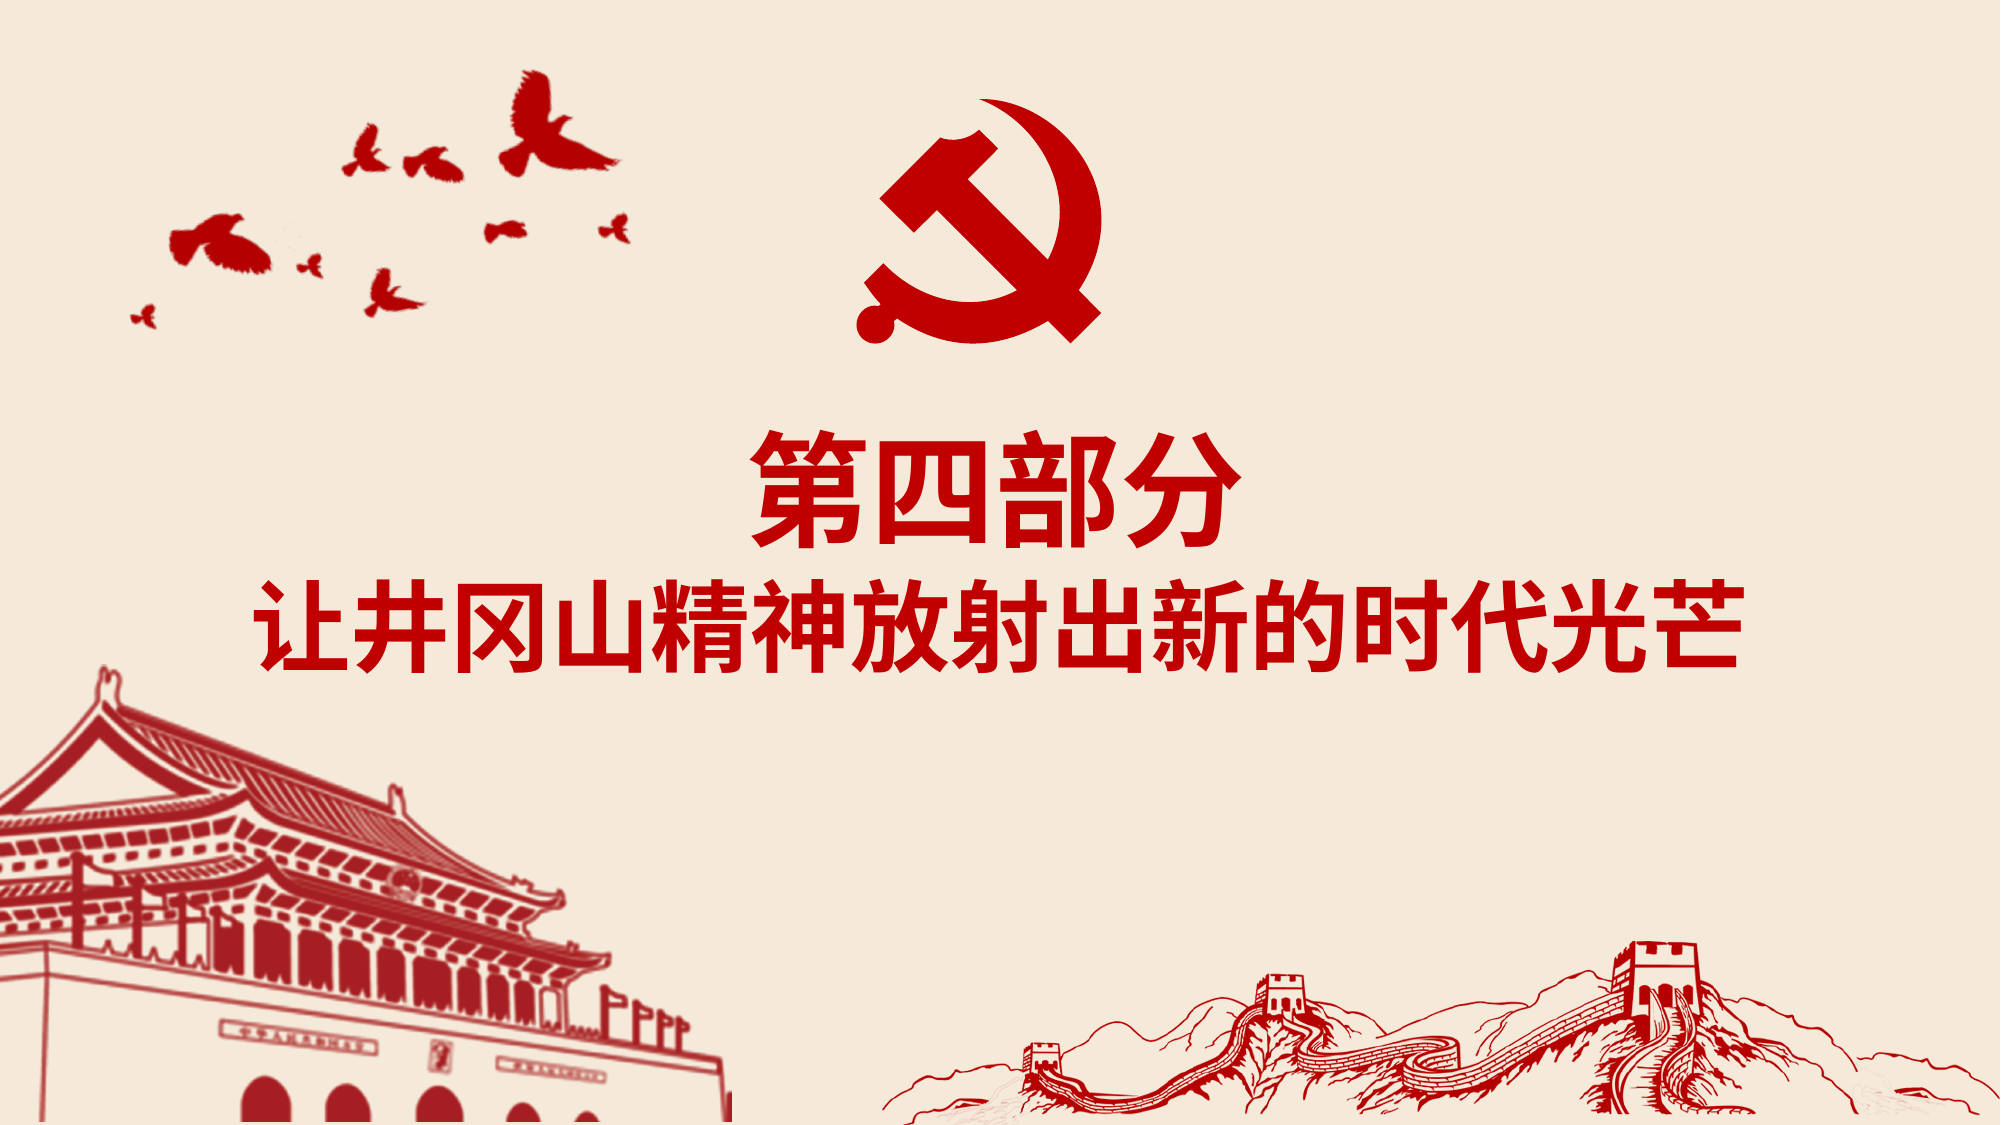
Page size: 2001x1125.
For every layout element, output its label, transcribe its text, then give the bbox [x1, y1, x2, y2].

text_box 第四部分 [730, 404, 1261, 556]
text_box [856, 99, 1102, 344]
text_box 让井冈山精神放射出新的时代光芒 [235, 556, 1766, 692]
picture [882, 941, 2000, 1125]
picture [98, 54, 644, 366]
picture [0, 664, 732, 1122]
